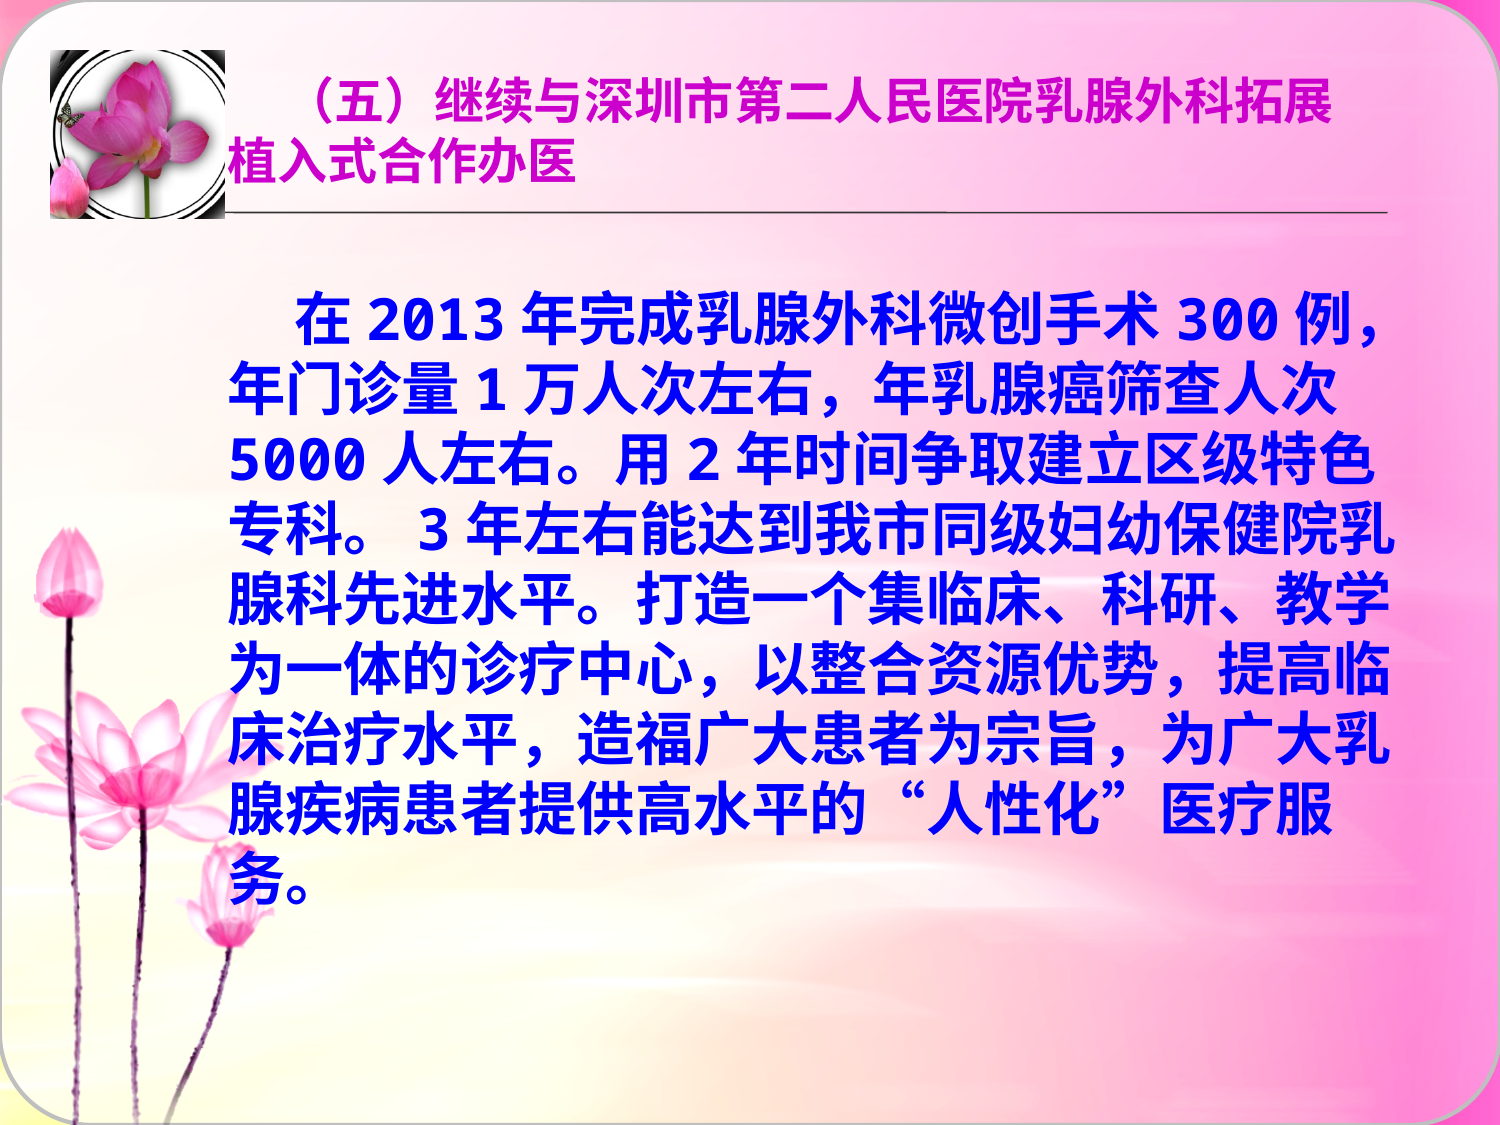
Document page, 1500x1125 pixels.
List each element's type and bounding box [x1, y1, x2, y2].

picture [49, 49, 226, 220]
text_box [0, 0, 1500, 1125]
